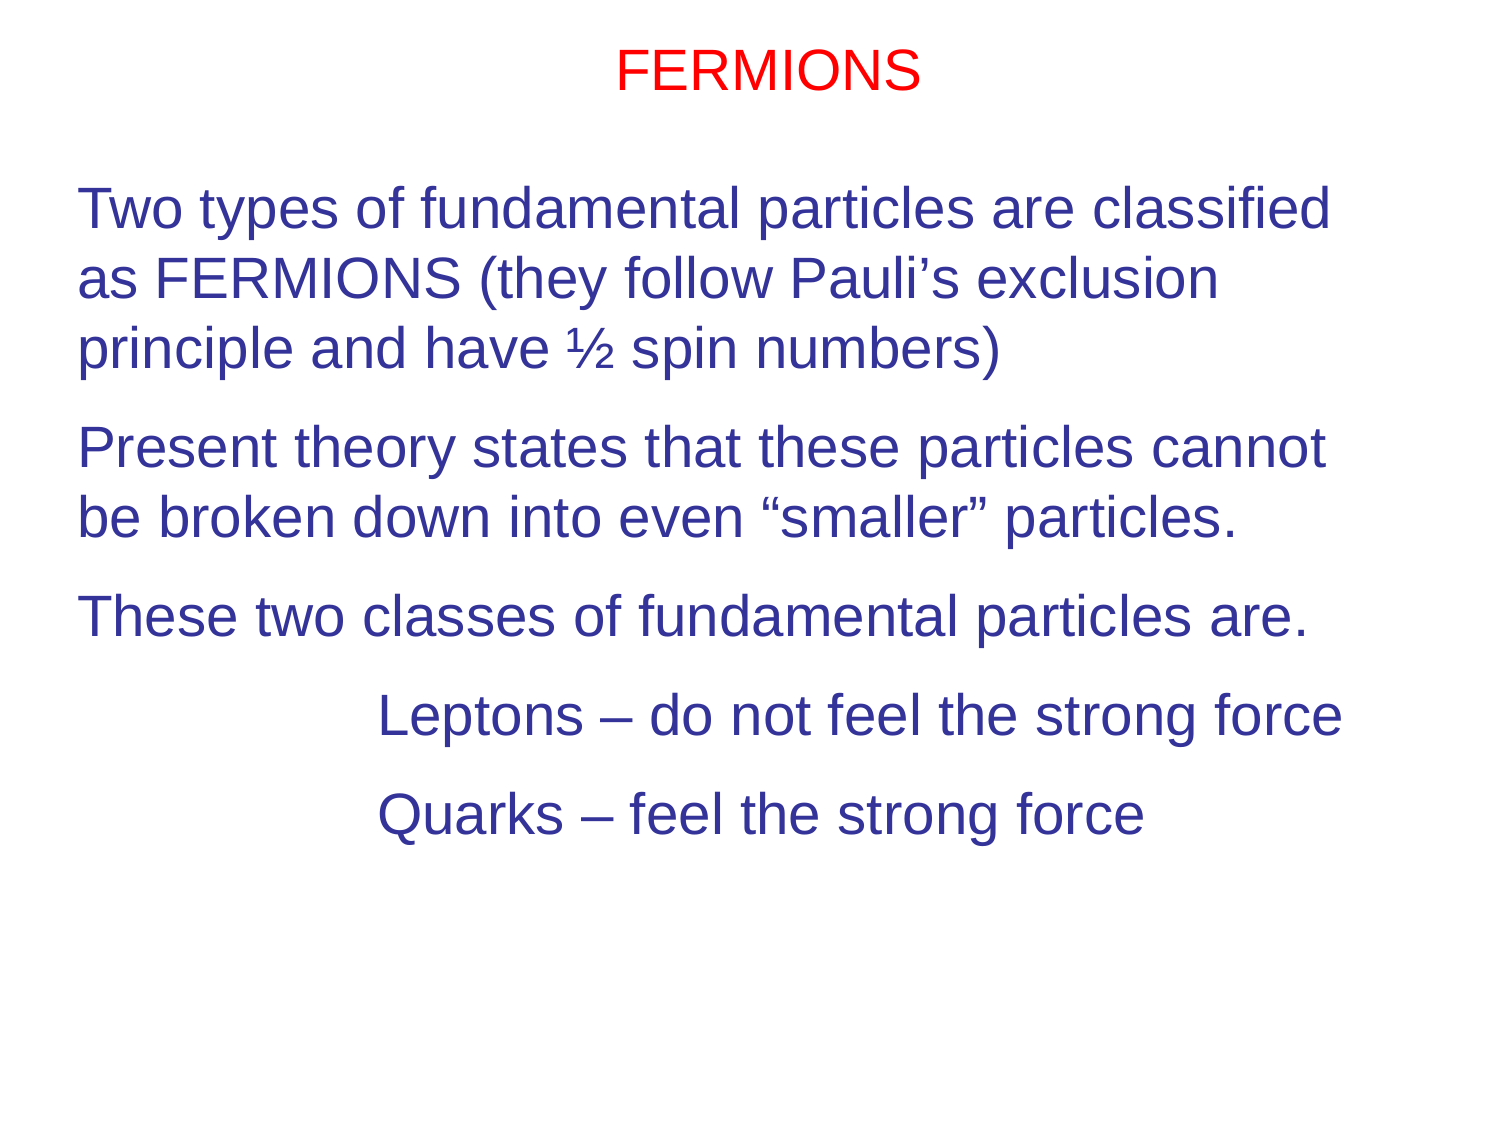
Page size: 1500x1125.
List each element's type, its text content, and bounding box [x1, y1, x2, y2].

text_box Two types of fundamental particles are classified as FERMIONS (they follow Pauli’s exclusion principle and have ½ spin numbers) Present theory states that these particles cannot be broken down into even “smaller” particles. These two classes of fundamental particles are. Leptons – do not feel the strong force Quarks – feel the strong force [62, 162, 1413, 854]
text_box FERMIONS [37, 24, 1500, 110]
